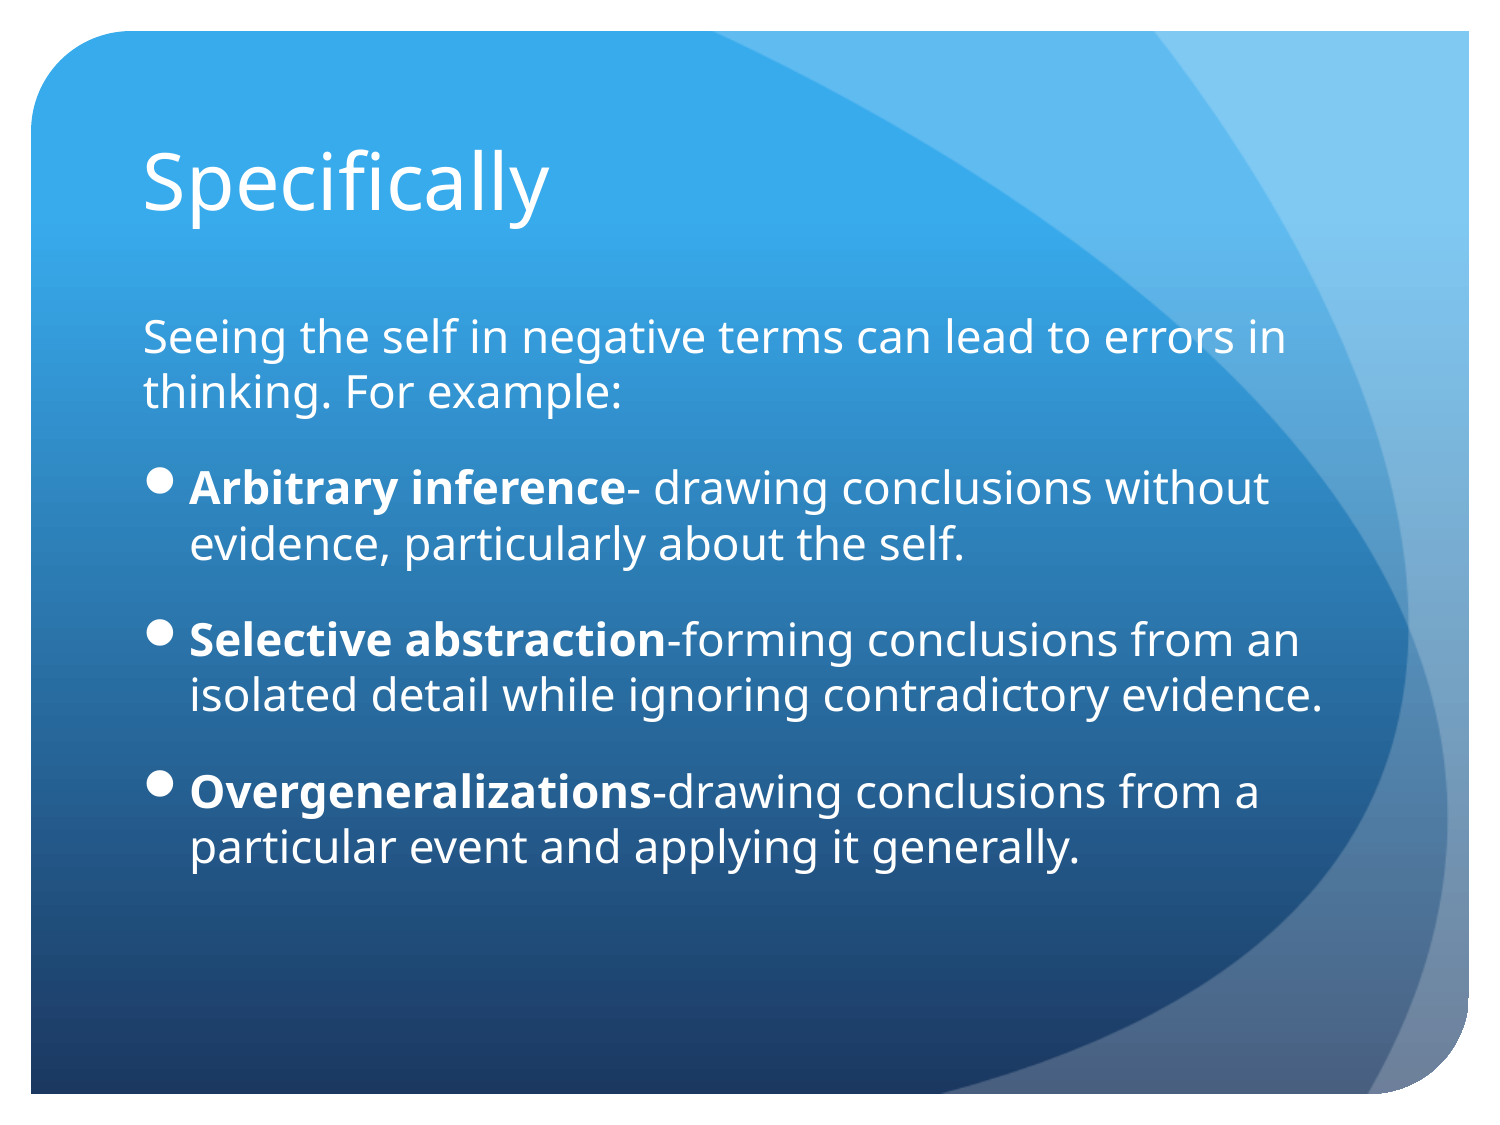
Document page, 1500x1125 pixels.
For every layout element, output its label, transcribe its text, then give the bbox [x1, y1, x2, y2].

picture [24, 30, 1473, 1094]
list Seeing the self in negative terms can lead to errors in thinking. For example: Arbitrary inference- drawing conclusions without evidence, particularly about the self. Selective abstraction-forming conclusions from an isolated detail while ignoring contradictory evidence. Overgeneralizations-drawing conclusions from a particular event and applying it generally. [127, 299, 1372, 991]
title Specifically [127, 62, 1372, 234]
